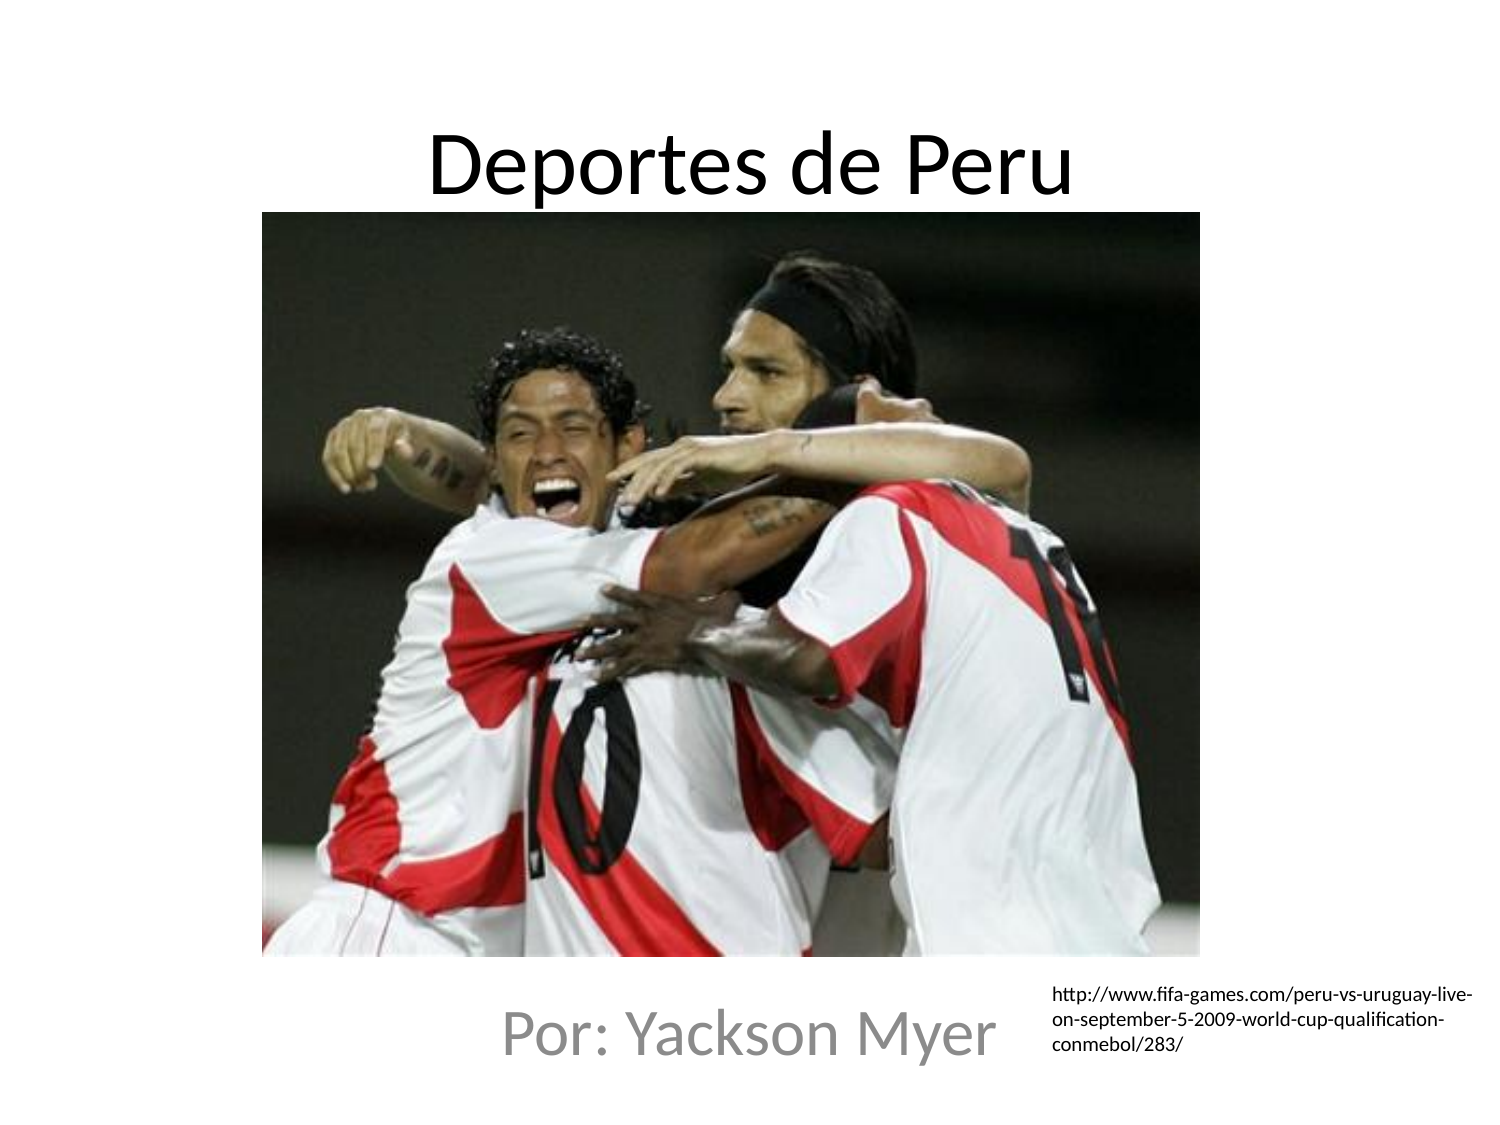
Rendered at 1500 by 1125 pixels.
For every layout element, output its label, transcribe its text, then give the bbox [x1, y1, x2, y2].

picture [262, 212, 1201, 957]
subtitle Por: Yackson Myer [225, 981, 1275, 1125]
text_box http://www.fifa-games.com/peru-vs-uruguay-live-on-september-5-2009-world-cup-qualification-conmebol/283/ [1037, 973, 1500, 1064]
title Deportes de Peru [125, 37, 1400, 279]
